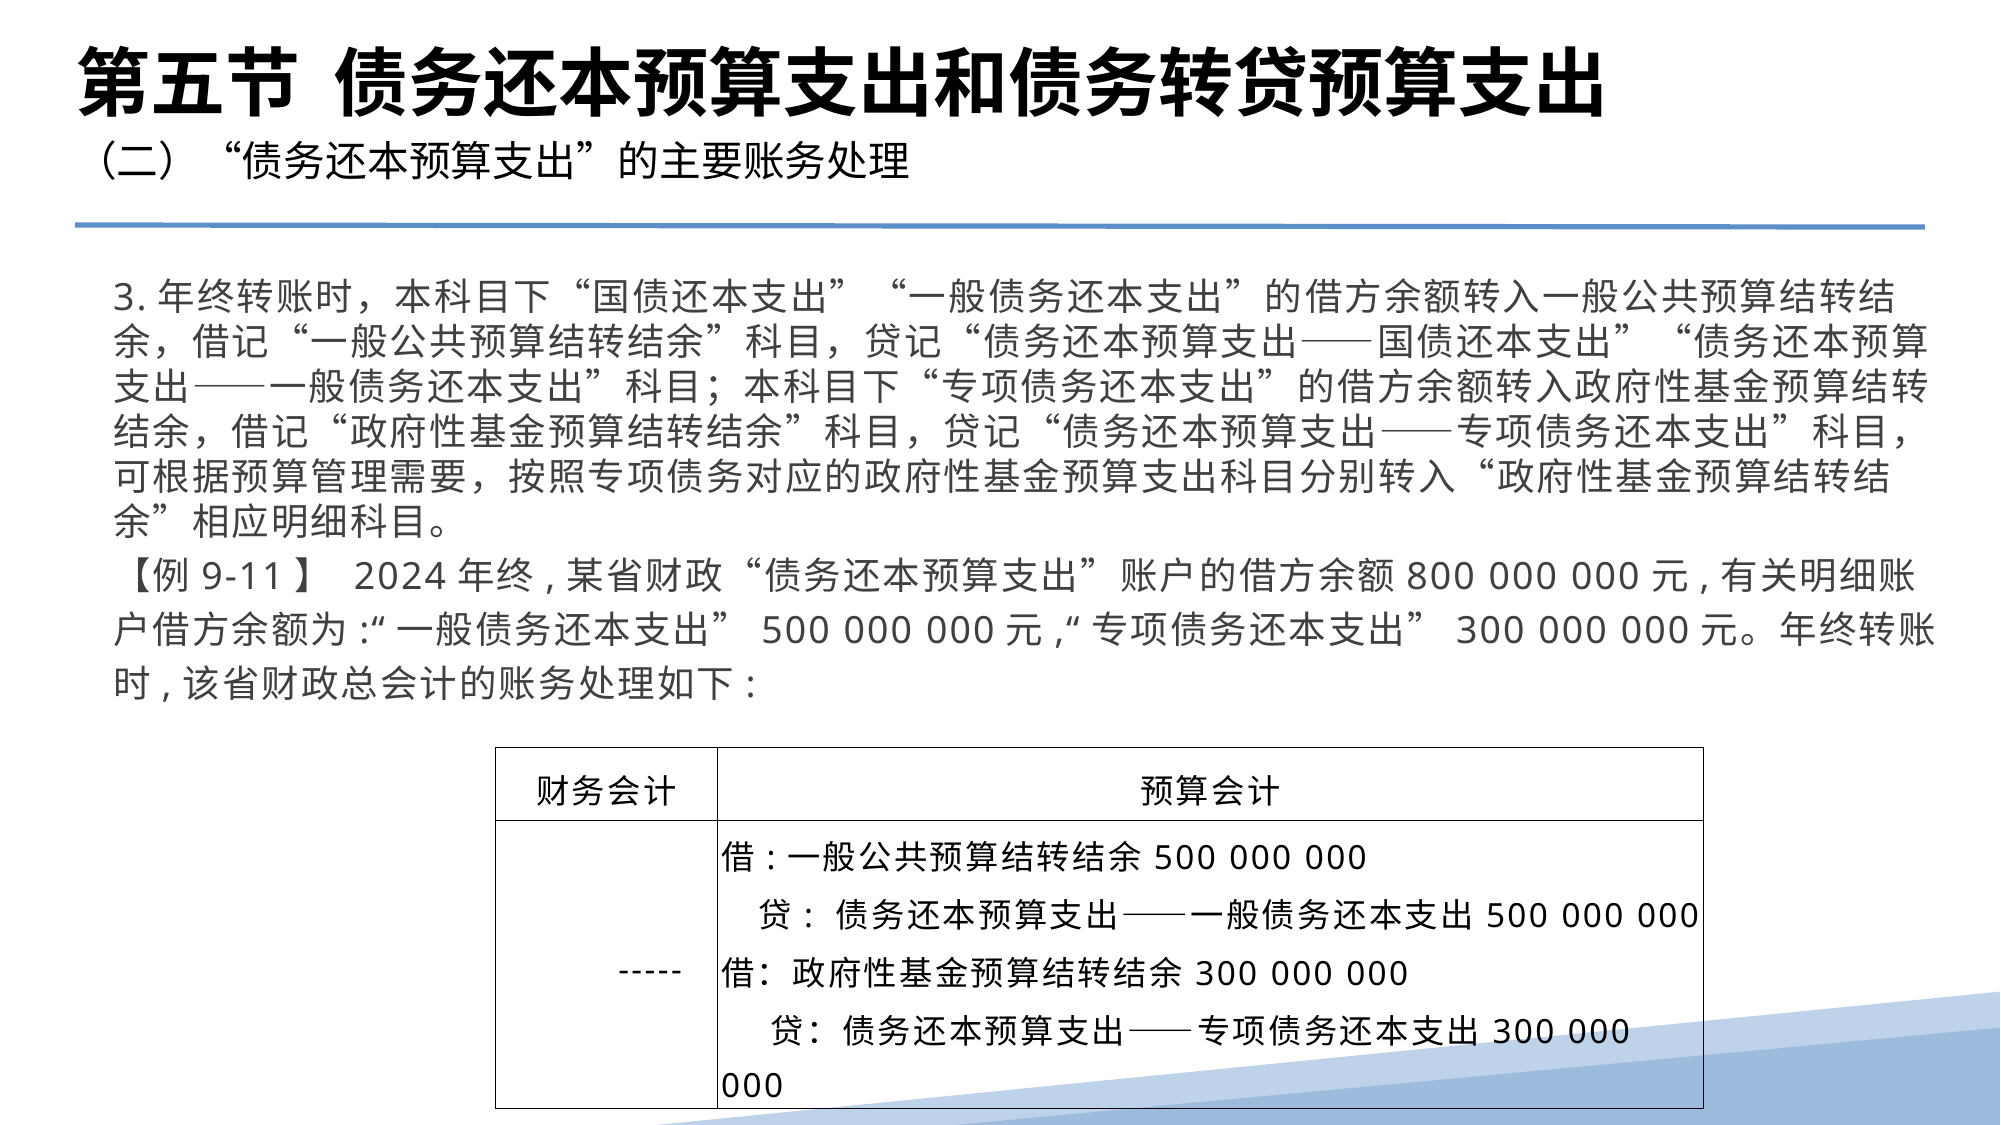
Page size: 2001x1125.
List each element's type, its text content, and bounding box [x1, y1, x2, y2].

text_box （二）“债务还本预算支出”的主要账务处理 [75, 124, 1925, 200]
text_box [74, 224, 1925, 228]
table_cell 借:一般公共预算结转结余500 000 000 贷: 债务还本预算支出——一般债务还本支出500 000 000 借：政府性基金预算结转结余300 000 000 贷：债务还本预算支出——专项债务还本支出300 000 000 [718, 821, 1703, 991]
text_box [656, 991, 2000, 1125]
table_header 财务会计 [496, 748, 717, 820]
table_cell ----- [496, 821, 717, 1108]
table_header 预算会计 [718, 748, 1703, 820]
text_box 3.年终转账时，本科目下“国债还本支出”“一般债务还本支出”的借方余额转入一般公共预算结转结余，借记“一般公共预算结转结余”科目，贷记“债务还本预算支出——国债还本支出”“债务还本预算支出——一般债务还本支出”科目；本科目下“专项债务还本支出”的借方余额转入政府性基金预算结转结余，借记“政府性基金预算结转结余”科目，贷记“债务还本预算支出——专项债务还本支出”科目，可根据预算管理需要，按照专项债务对应的政府性基金预算支出科目分别转入“政府性基金预算结转结余”相应明细科目。 【例9-11】 2024年终,某省财政“债务还本预算支出”账户的借方余额800 000 000元,有关明细账户借方余额为:“一般债务还本支出”500 000 000元,“专项债务还本支出”300 000 000元。年终转账时,该省财政总会计的账务处理如下: [102, 199, 1953, 778]
text_box 第五节 债务还本预算支出和债务转贷预算支出 [75, 24, 1925, 124]
